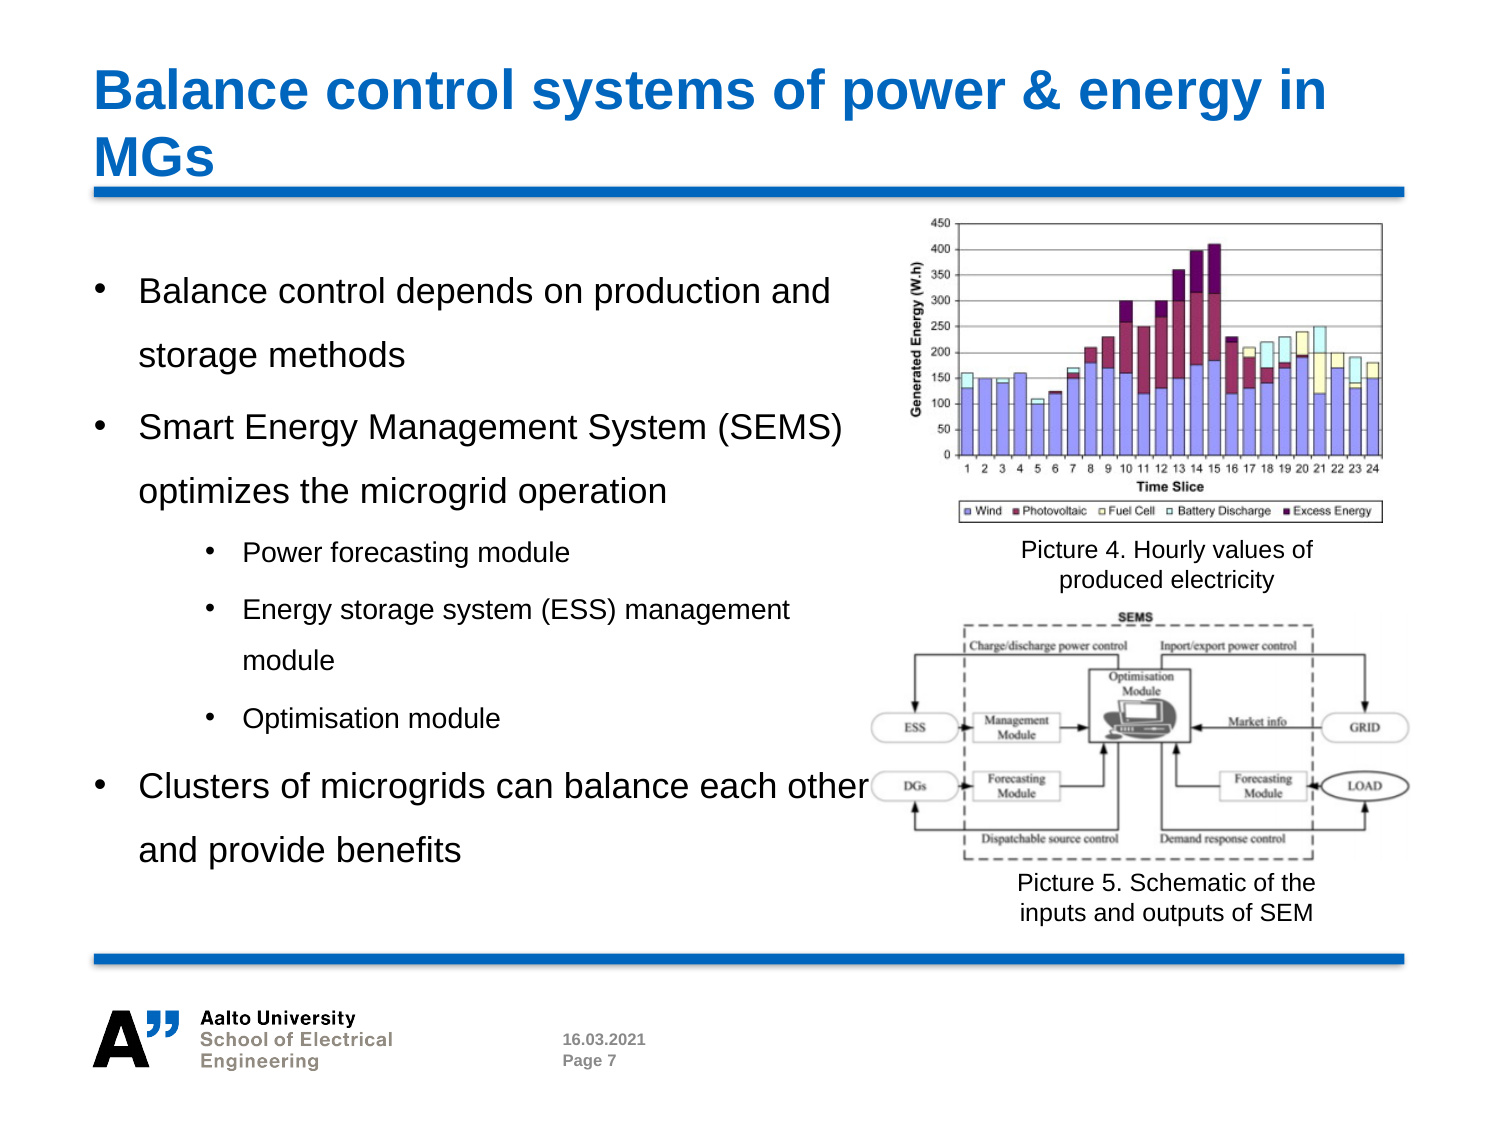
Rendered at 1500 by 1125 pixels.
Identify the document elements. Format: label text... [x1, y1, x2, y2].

text_box Picture 4. Hourly values of produced electricity [965, 531, 1369, 600]
title Balance control systems of power & energy in MGs [93, 52, 1369, 201]
picture [909, 216, 1383, 524]
picture [35, 953, 449, 1125]
text_box Picture 5. Schematic of the inputs and outputs of SEM [965, 882, 1369, 934]
slide_number Page 7 [562, 1050, 816, 1071]
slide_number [562, 1029, 816, 1050]
picture [869, 601, 1423, 874]
list Balance control depends on production and storage methods Smart Energy Management System (SEMS) optimizes the microgrid operation Power forecasting module Energy storage system (ESS) management module Optimisation module Clusters of microgrids can balance each other and provide benefits [93, 245, 879, 925]
